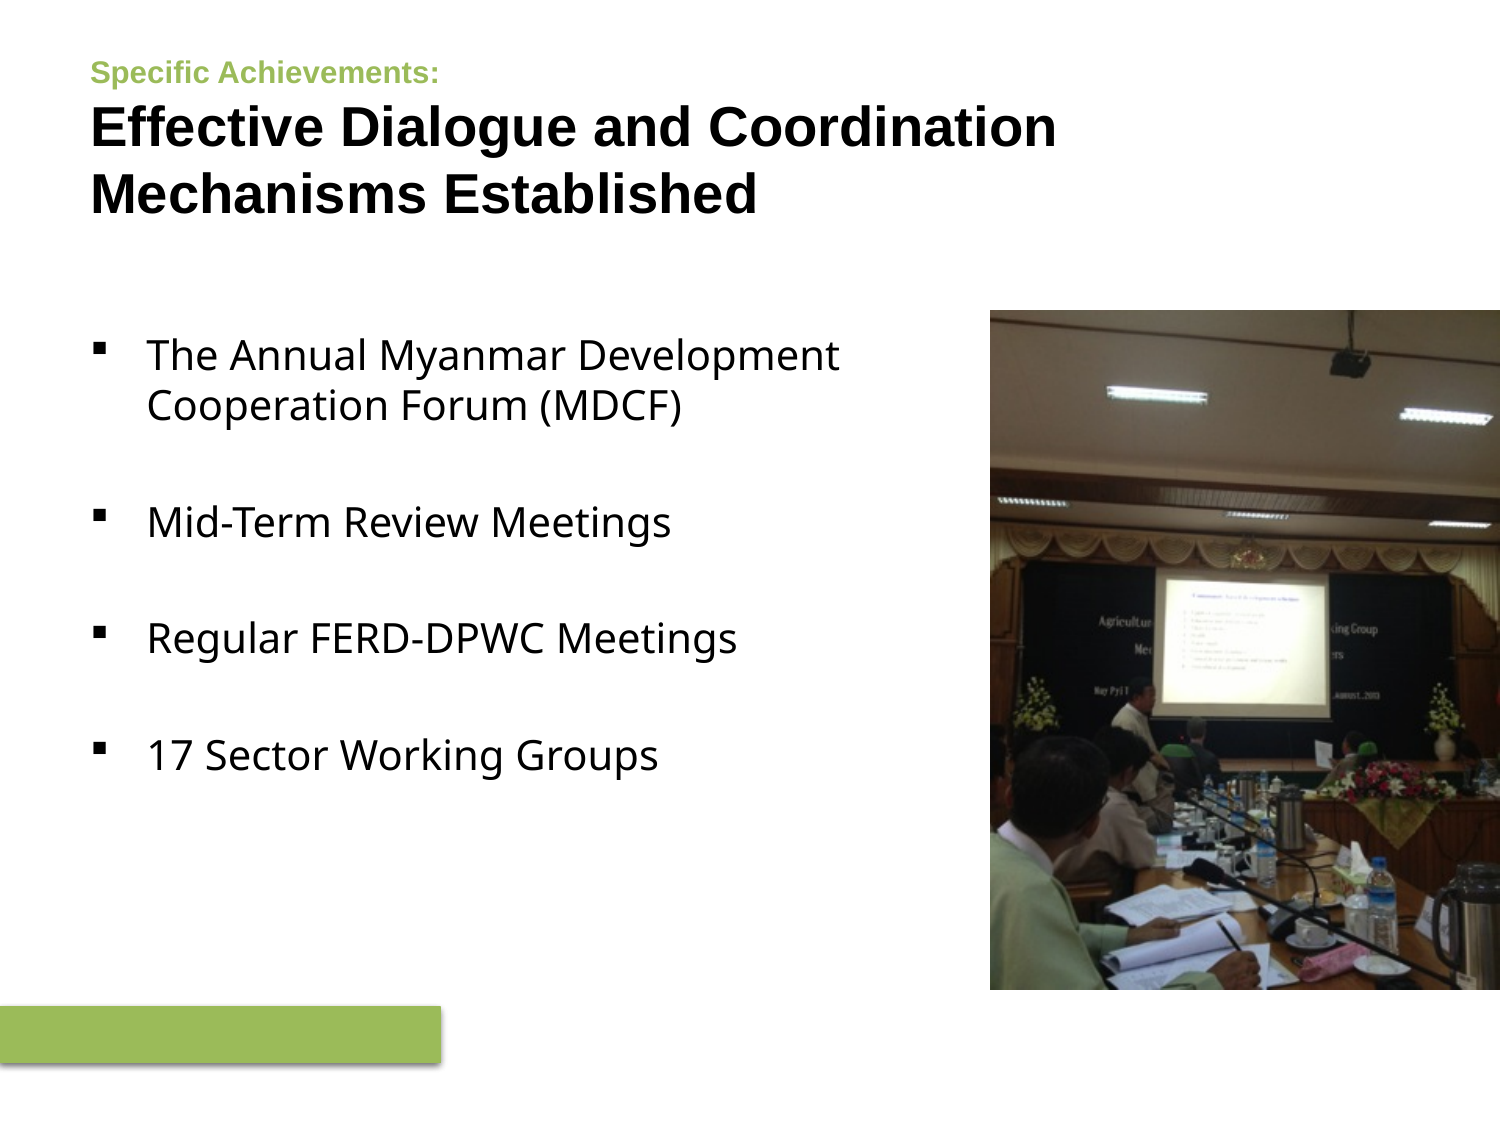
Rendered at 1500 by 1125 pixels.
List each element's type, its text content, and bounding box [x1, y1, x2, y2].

text_box [0, 1006, 441, 1063]
list The Annual Myanmar Development Cooperation Forum (MDCF) Mid-Term Review Meetings Regular FERD-DPWC Meetings 17 Sector Working Groups [75, 262, 895, 1005]
title Specific Achievements: Effective Dialogue and Coordination Mechanisms Established [75, 45, 1425, 233]
picture [990, 310, 1500, 990]
